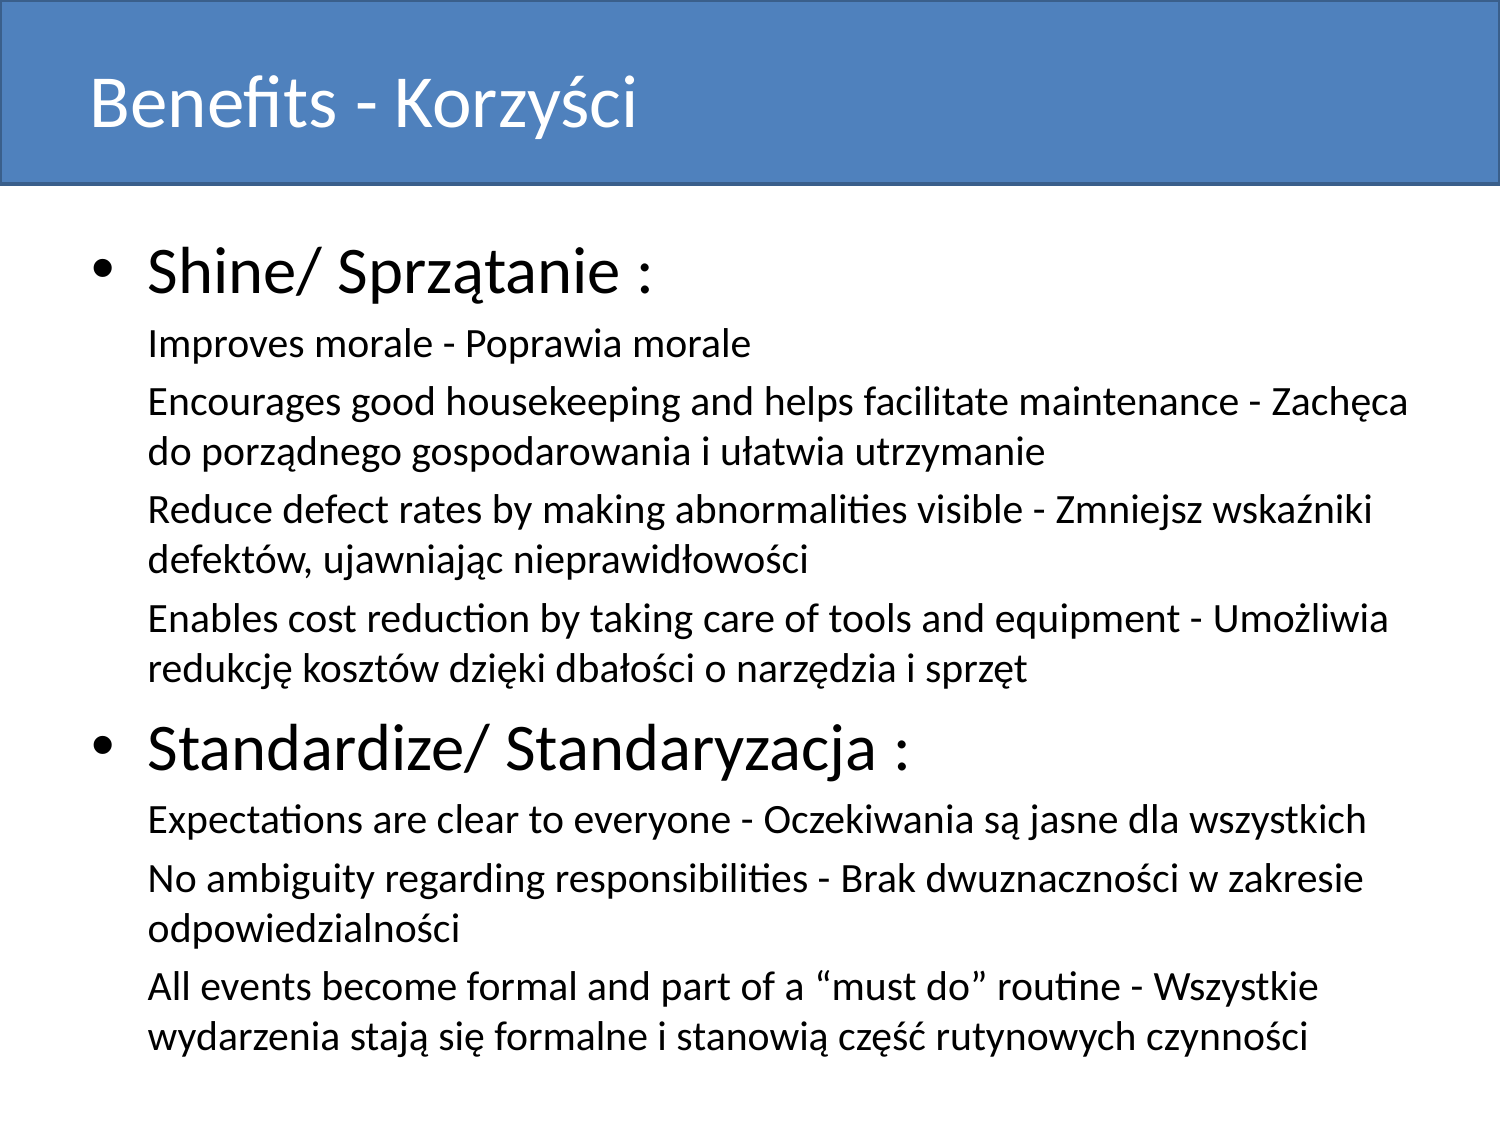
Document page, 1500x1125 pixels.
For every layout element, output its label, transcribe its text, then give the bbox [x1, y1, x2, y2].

list Shine/ Sprzątanie : Improves morale - Poprawia morale Encourages good housekeeping and helps facilitate maintenance - Zachęca do porządnego gospodarowania i ułatwia utrzymanie Reduce defect rates by making abnormalities visible - Zmniejsz wskaźniki defektów, ujawniając nieprawidłowości Enables cost reduction by taking care of tools and equipment - Umożliwia redukcję kosztów dzięki dbałości o narzędzia i sprzęt Standardize/ Standaryzacja : Expectations are clear to everyone - Oczekiwania są jasne dla wszystkich No ambiguity regarding responsibilities - Brak dwuznaczności w zakresie odpowiedzialności All events become formal and part of a “must do” routine - Wszystkie wydarzenia stają się formalne i stanowią część rutynowych czynności [76, 219, 1427, 1094]
title Benefits - Korzyści [75, 45, 1425, 233]
text_box [0, 0, 1500, 186]
